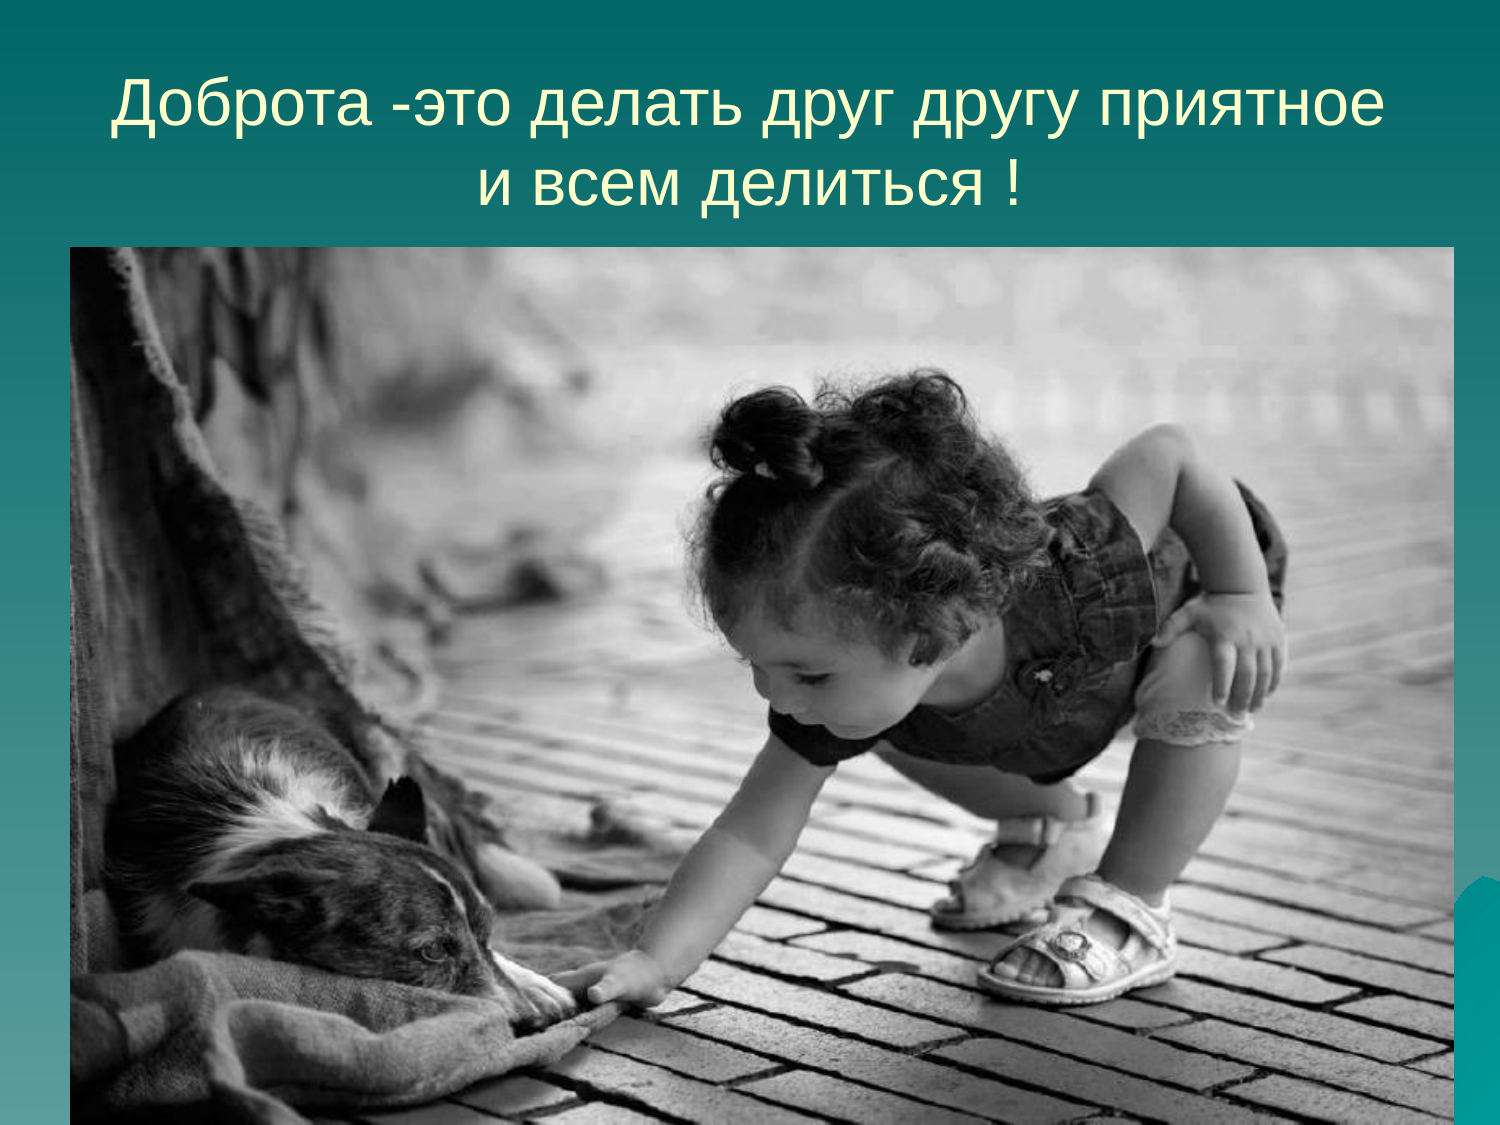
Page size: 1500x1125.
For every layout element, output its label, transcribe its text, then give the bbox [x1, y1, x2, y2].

title Доброта -это делать друг другу приятное и всем делиться ! [74, 45, 1426, 233]
picture [70, 247, 1454, 1125]
